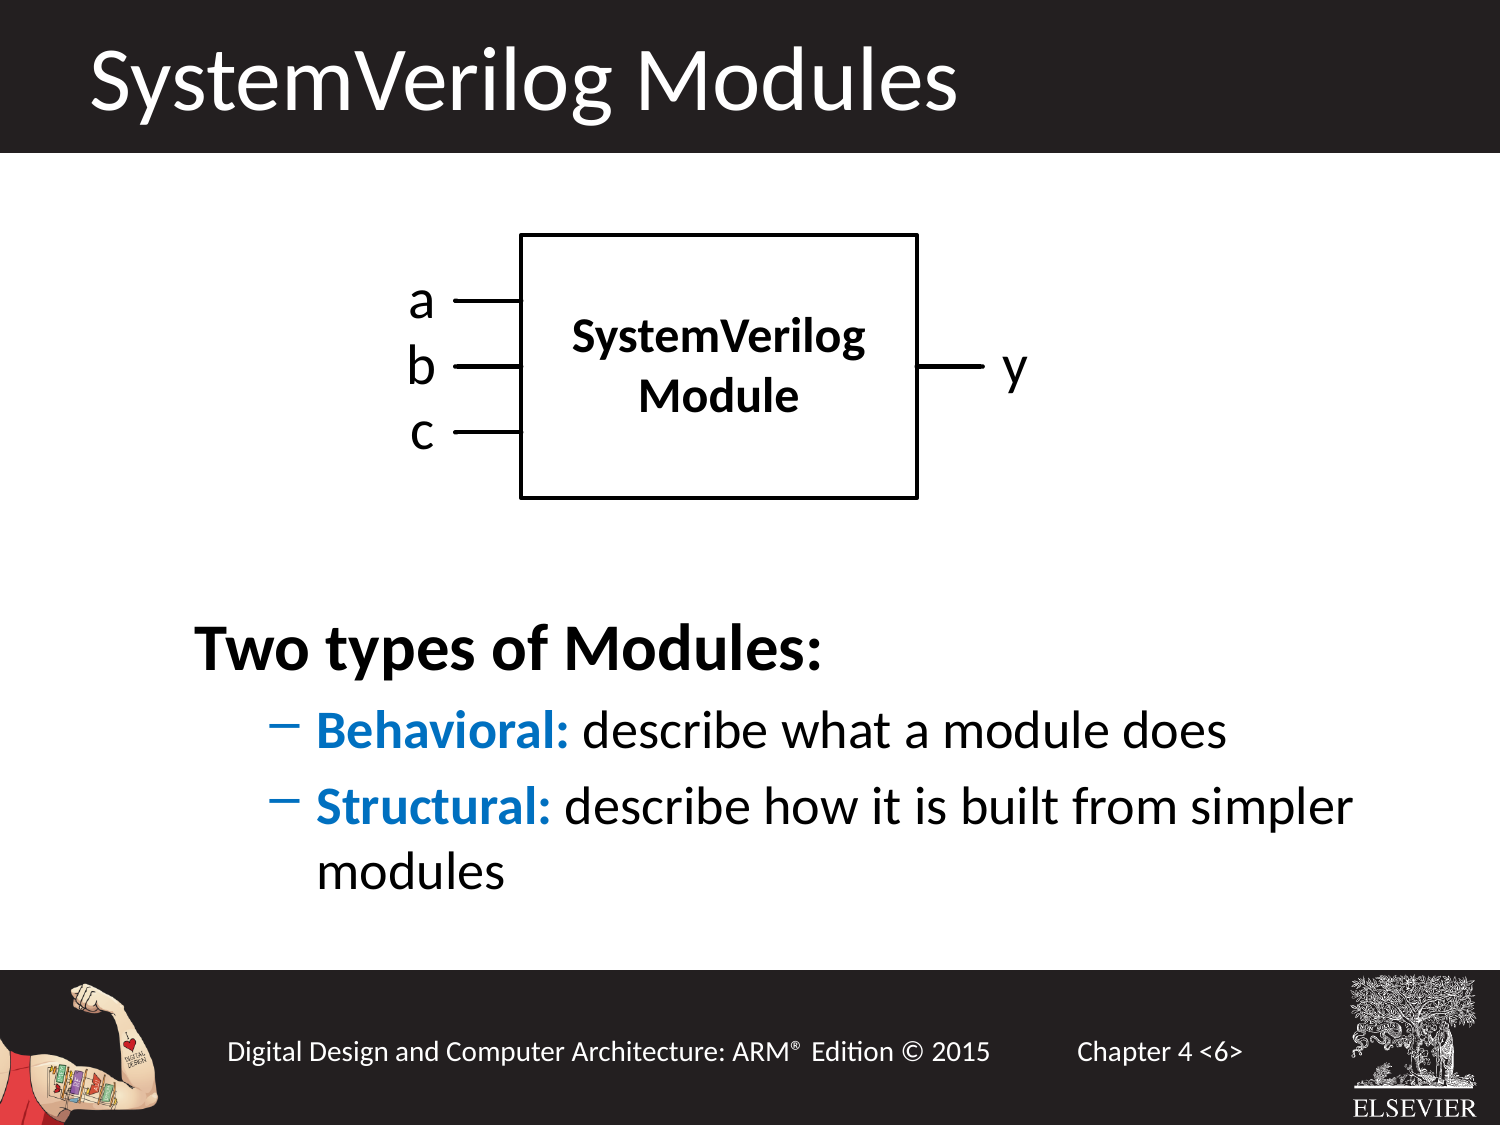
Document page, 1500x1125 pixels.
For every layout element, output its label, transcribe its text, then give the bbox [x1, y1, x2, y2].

text_box [87, 174, 1413, 1025]
picture [1350, 974, 1477, 1117]
picture [0, 979, 163, 1125]
text_box Two types of Modules: Behavioral: describe what a module does Structural: describe how it is built from simpler modules [179, 596, 1430, 935]
text_box SystemVerilog Modules [75, 11, 1375, 136]
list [347, 224, 1083, 502]
